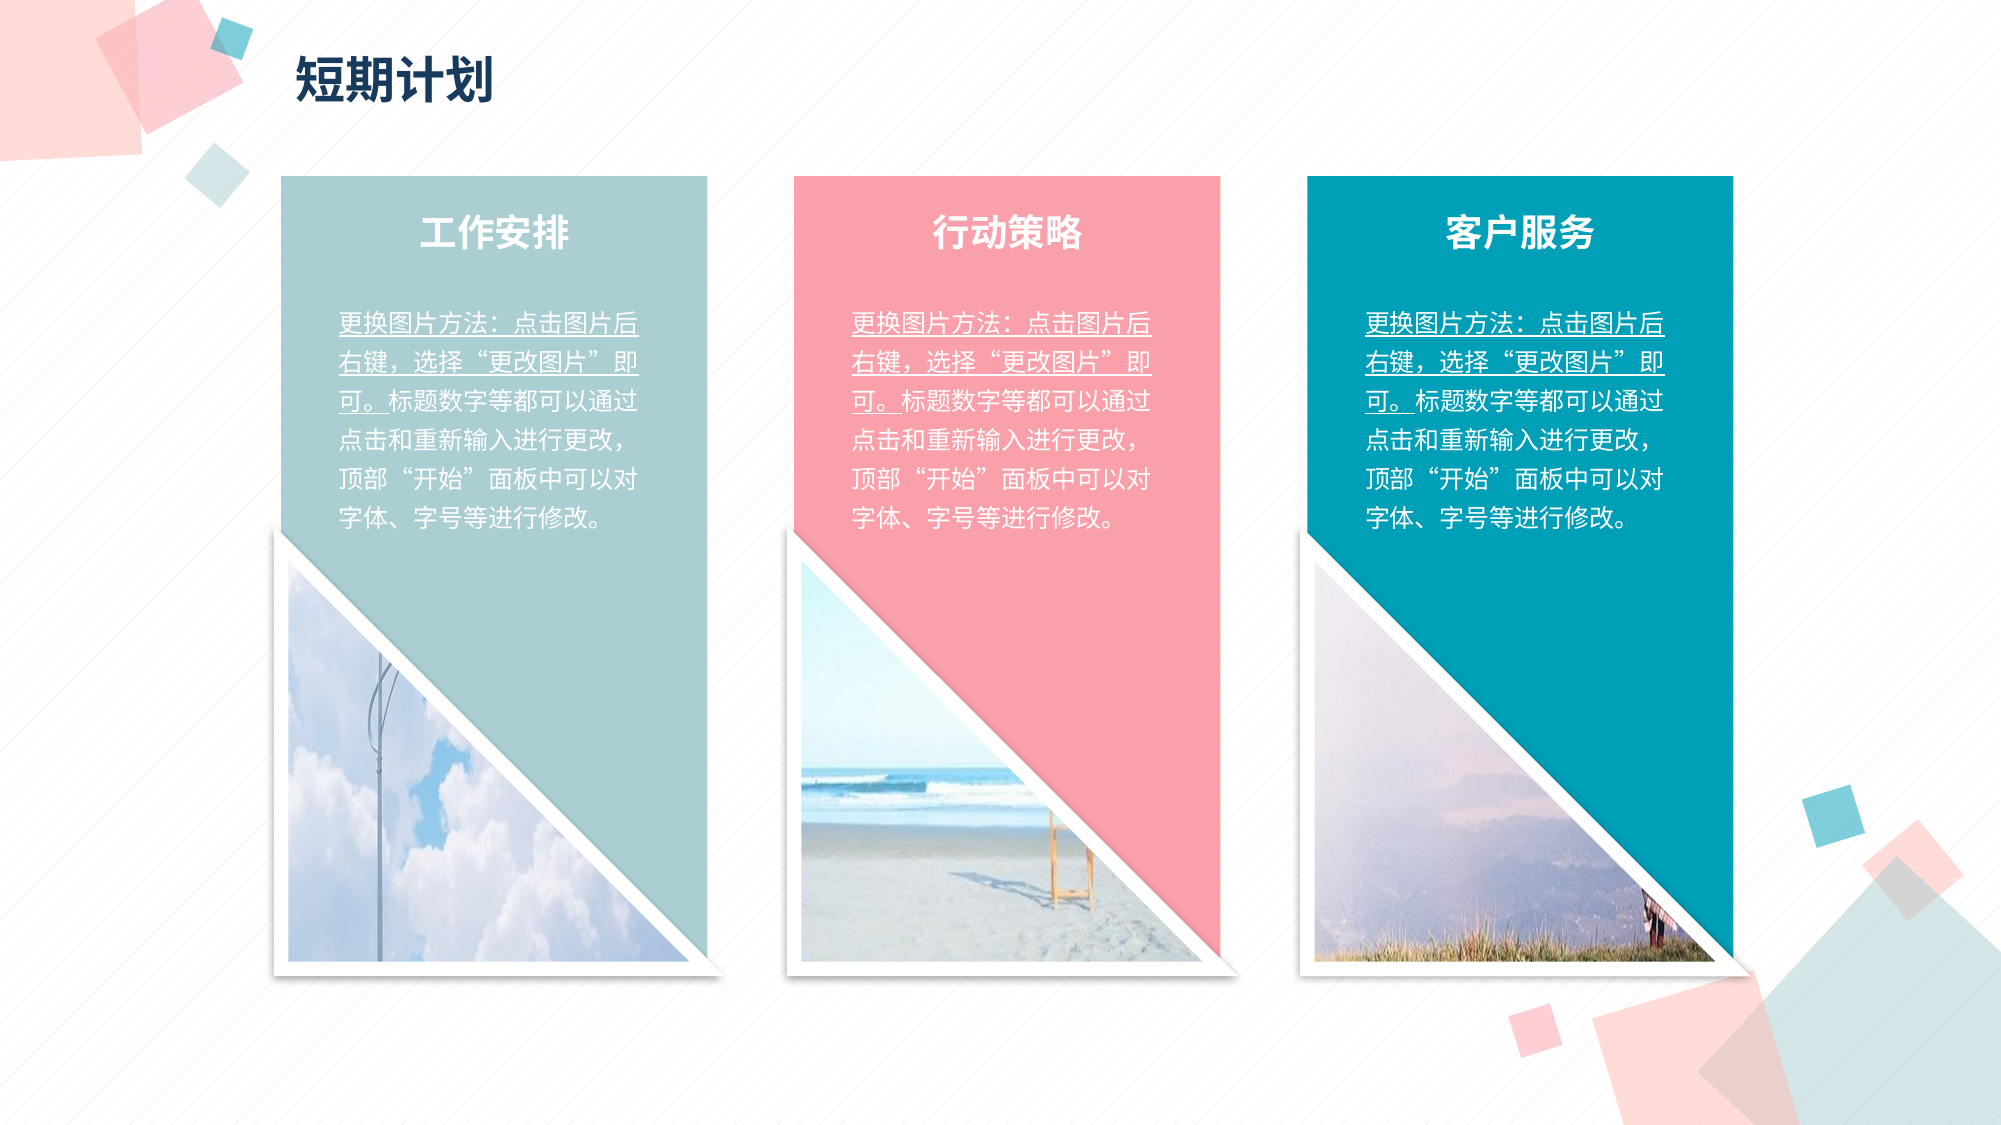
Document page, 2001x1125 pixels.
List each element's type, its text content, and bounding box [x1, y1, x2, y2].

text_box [1307, 176, 1734, 970]
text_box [794, 176, 1221, 969]
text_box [281, 176, 708, 969]
list 短期计划 [280, 38, 1201, 127]
